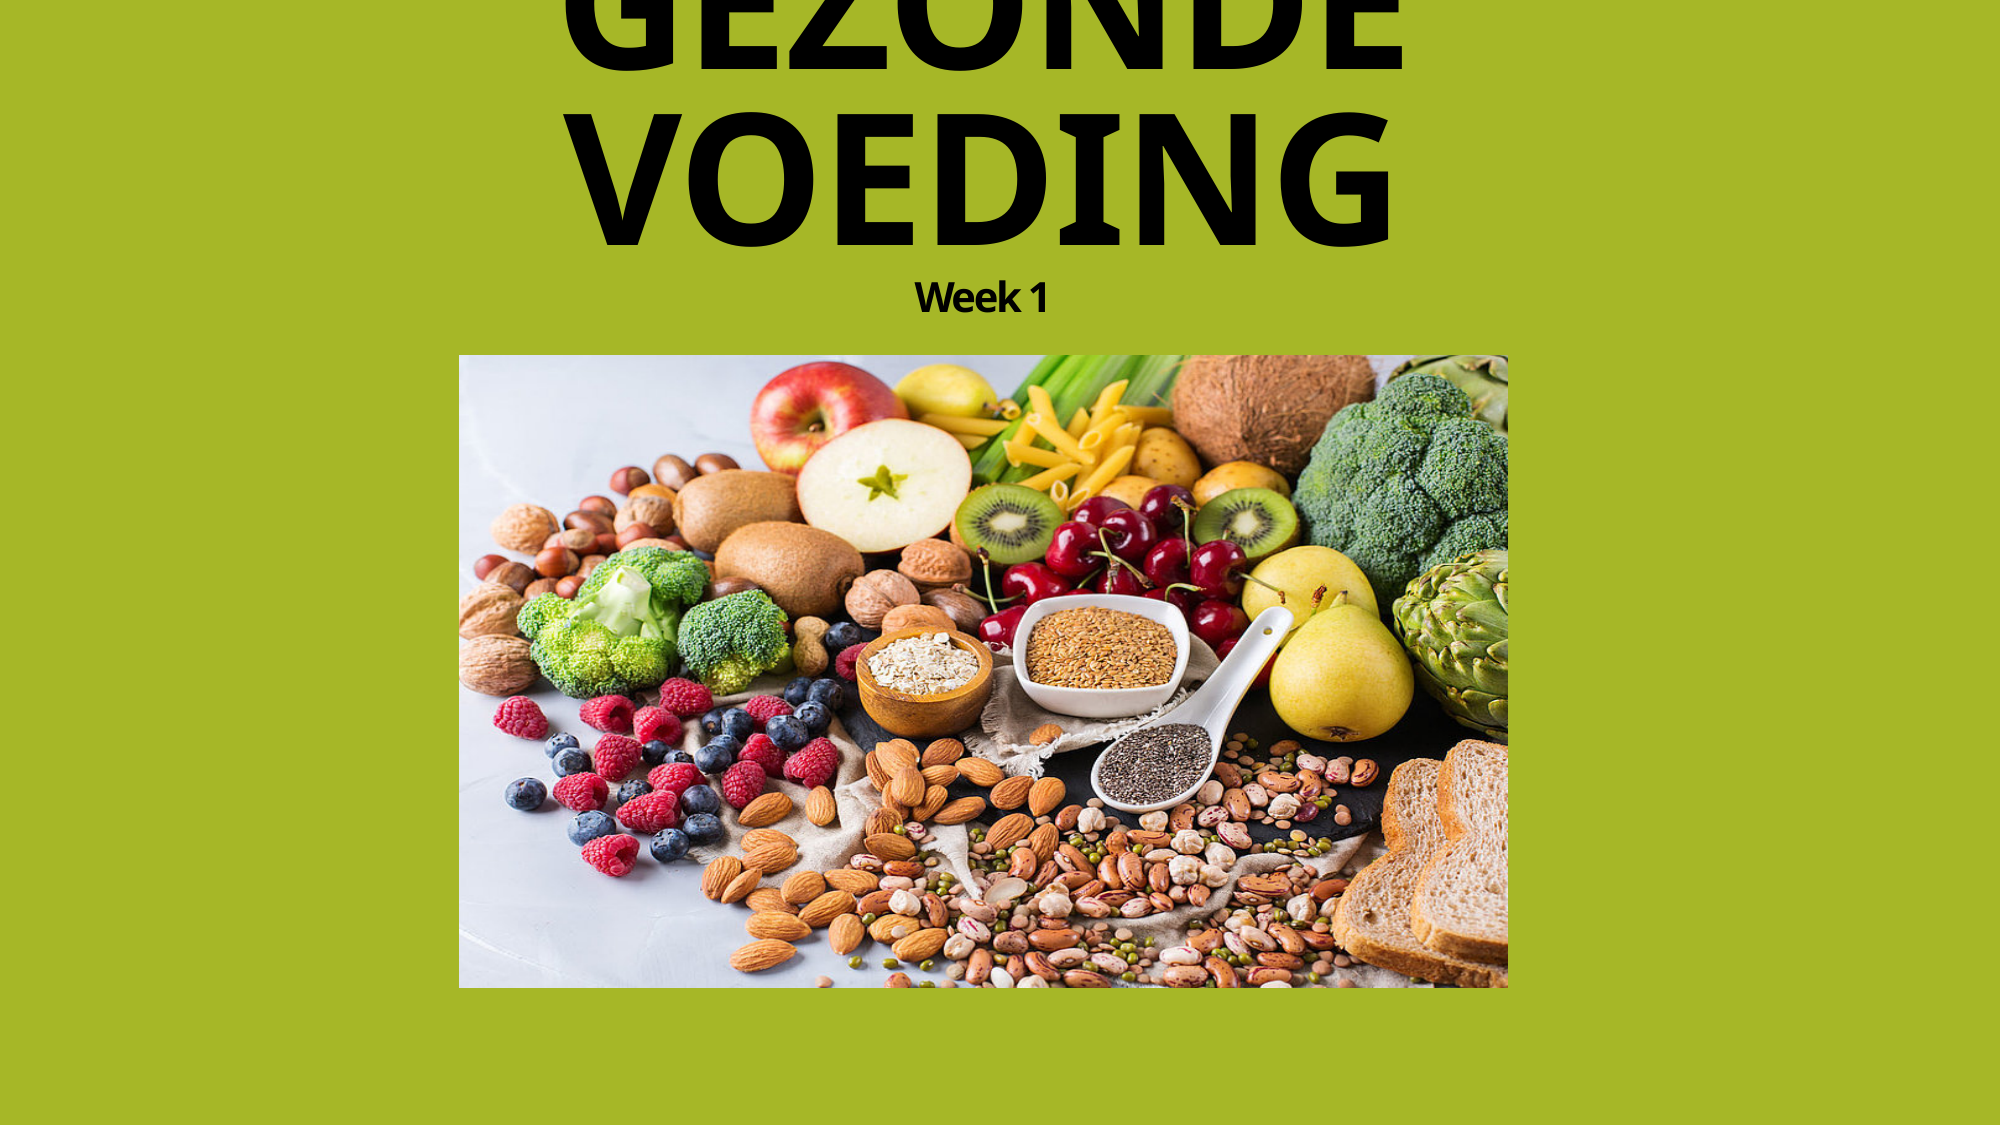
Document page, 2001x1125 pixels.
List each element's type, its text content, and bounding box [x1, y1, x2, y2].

picture [459, 355, 1508, 989]
title GEZONDE VOEDING Week 1 [98, 126, 1868, 328]
